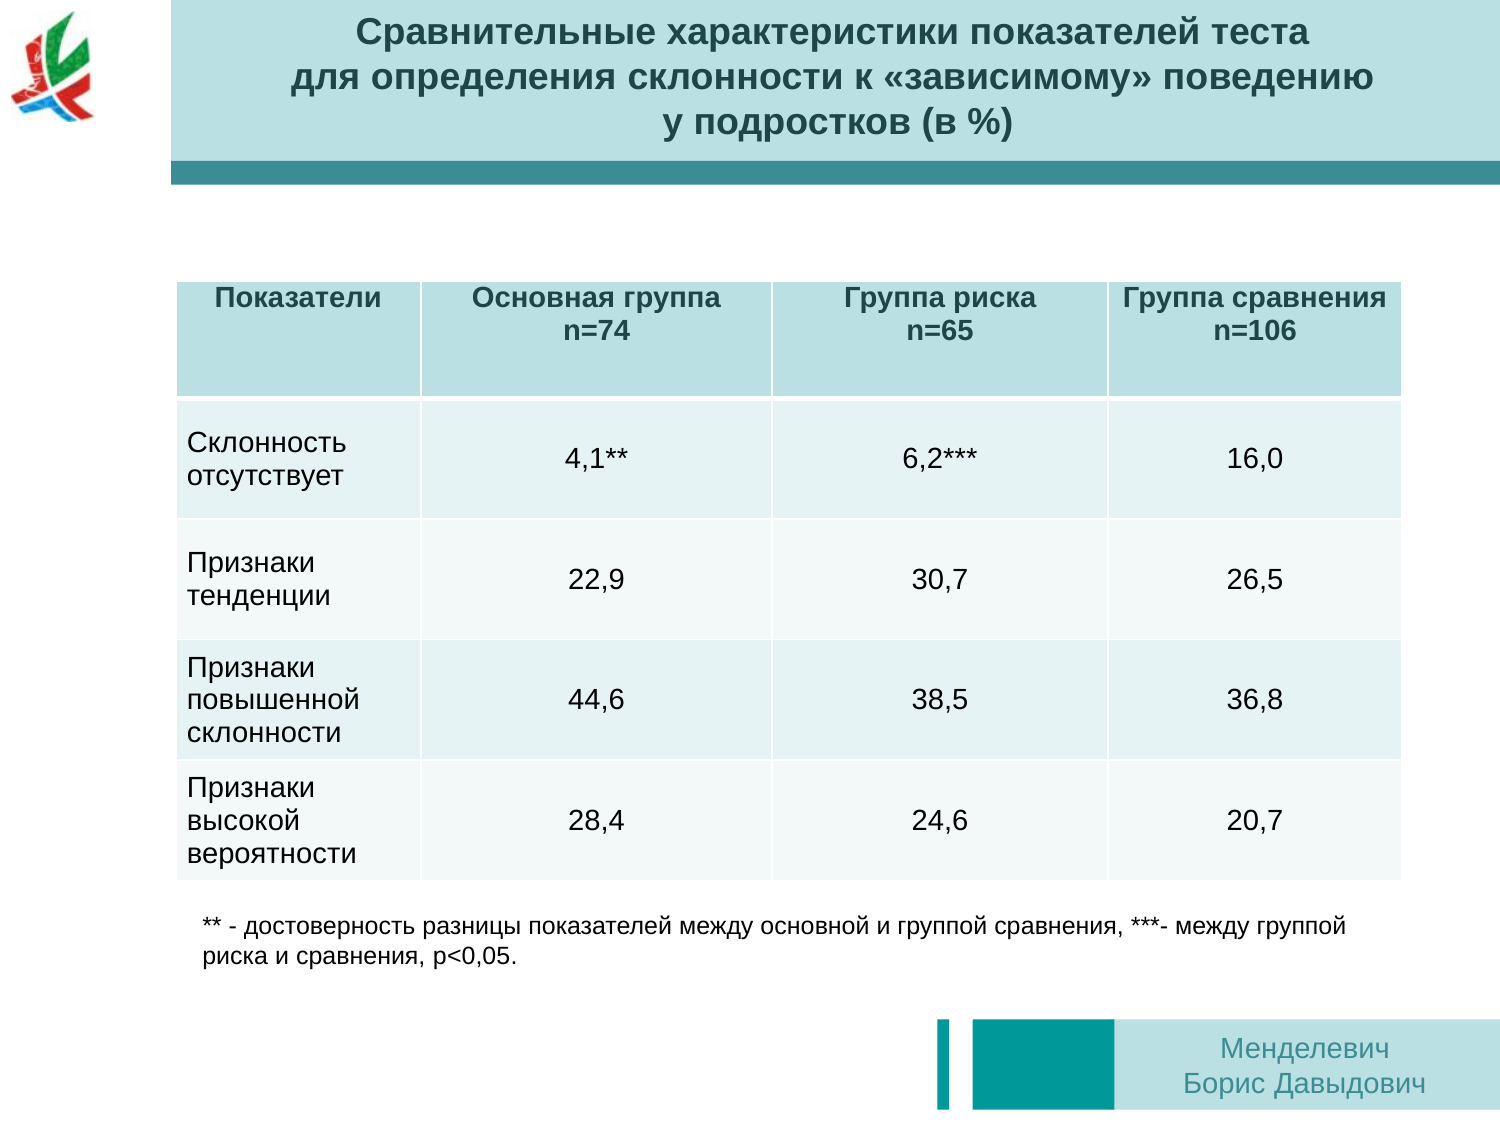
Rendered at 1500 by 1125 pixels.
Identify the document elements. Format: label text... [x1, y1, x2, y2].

table_cell Признаки повышенной склонности [177, 640, 420, 759]
table_header Группа сравнения n=106 [1109, 282, 1401, 396]
table_header Основная группа n=74 [422, 282, 771, 396]
text_box Менделевич Борис Давыдович [1115, 1019, 1500, 1110]
table_cell Признаки высокой вероятности [177, 761, 420, 880]
table_header Показатели [177, 282, 420, 396]
table_cell 38,5 [773, 640, 1107, 759]
table_header Группа риска n=65 [773, 282, 1107, 396]
table_cell 16,0 [1109, 401, 1401, 518]
table_cell Склонность отсутствует [177, 401, 420, 518]
table_cell 4,1** [422, 401, 771, 518]
text_box [937, 1019, 950, 1110]
table_cell 26,5 [1109, 520, 1401, 639]
picture [11, 11, 96, 122]
table_cell 24,6 [773, 761, 1107, 880]
text_box [171, 160, 1500, 185]
table_cell 6,2*** [773, 401, 1107, 518]
table_cell 44,6 [422, 640, 771, 759]
text_box ** - достоверность разницы показателей между основной и группой сравнения, ***- между группой риска и сравнения, p<0,05. [187, 902, 1395, 977]
table_cell 22,9 [422, 520, 771, 639]
text_box [171, 0, 1500, 160]
table_cell Признаки тенденции [177, 520, 420, 639]
table_cell 36,8 [1109, 640, 1401, 759]
table_cell 30,7 [773, 520, 1107, 639]
text_box Сравнительные характеристики показателей теста для определения склонности к «зависимому» поведению у подростков (в %) [234, 0, 1442, 150]
table_cell 28,4 [422, 761, 771, 880]
table_cell 20,7 [1109, 761, 1401, 880]
text_box [972, 1019, 1115, 1110]
